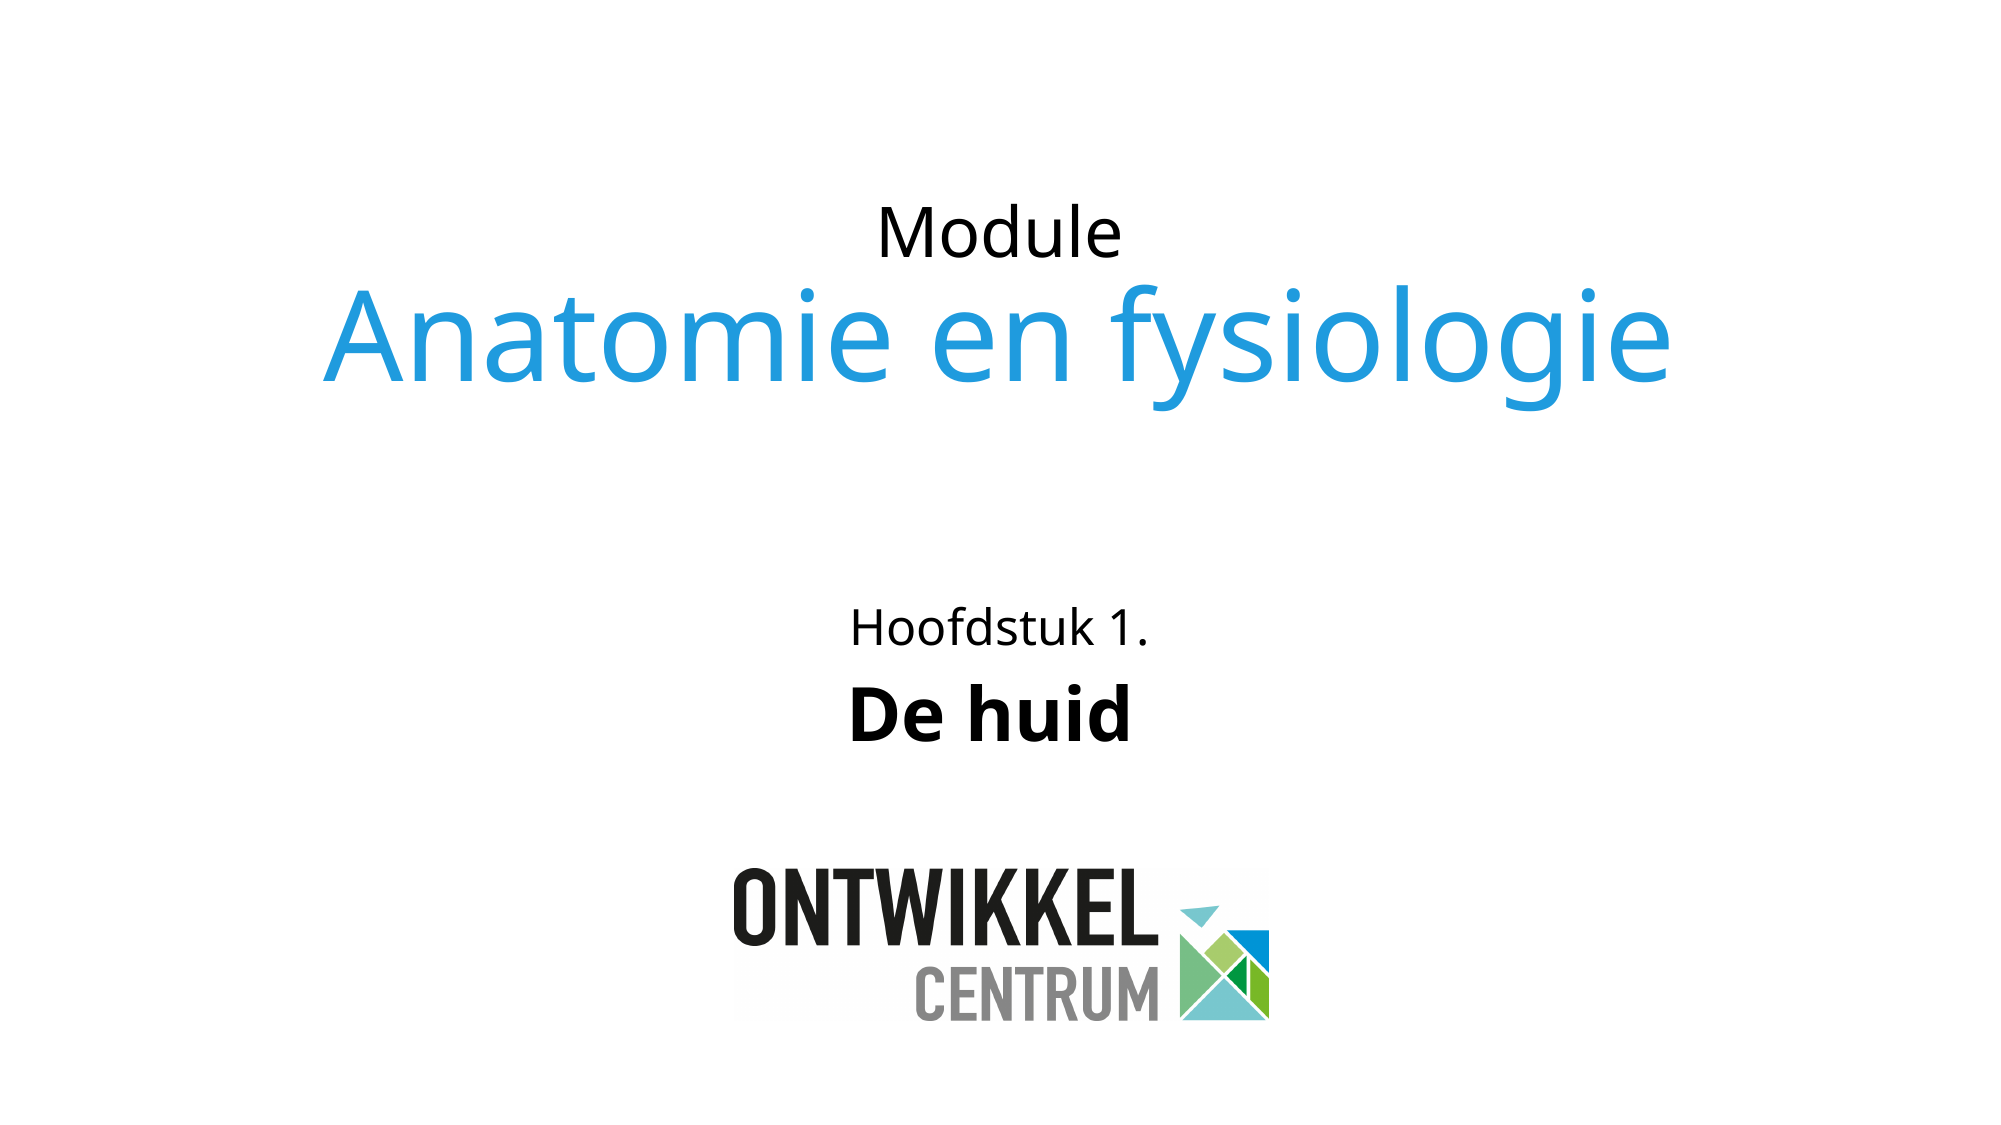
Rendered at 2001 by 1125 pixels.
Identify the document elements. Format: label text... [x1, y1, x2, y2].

title Module Anatomie en fysiologie [249, 107, 1750, 417]
picture [734, 868, 1269, 1021]
subtitle Hoofdstuk 1. De huid [249, 514, 1750, 786]
